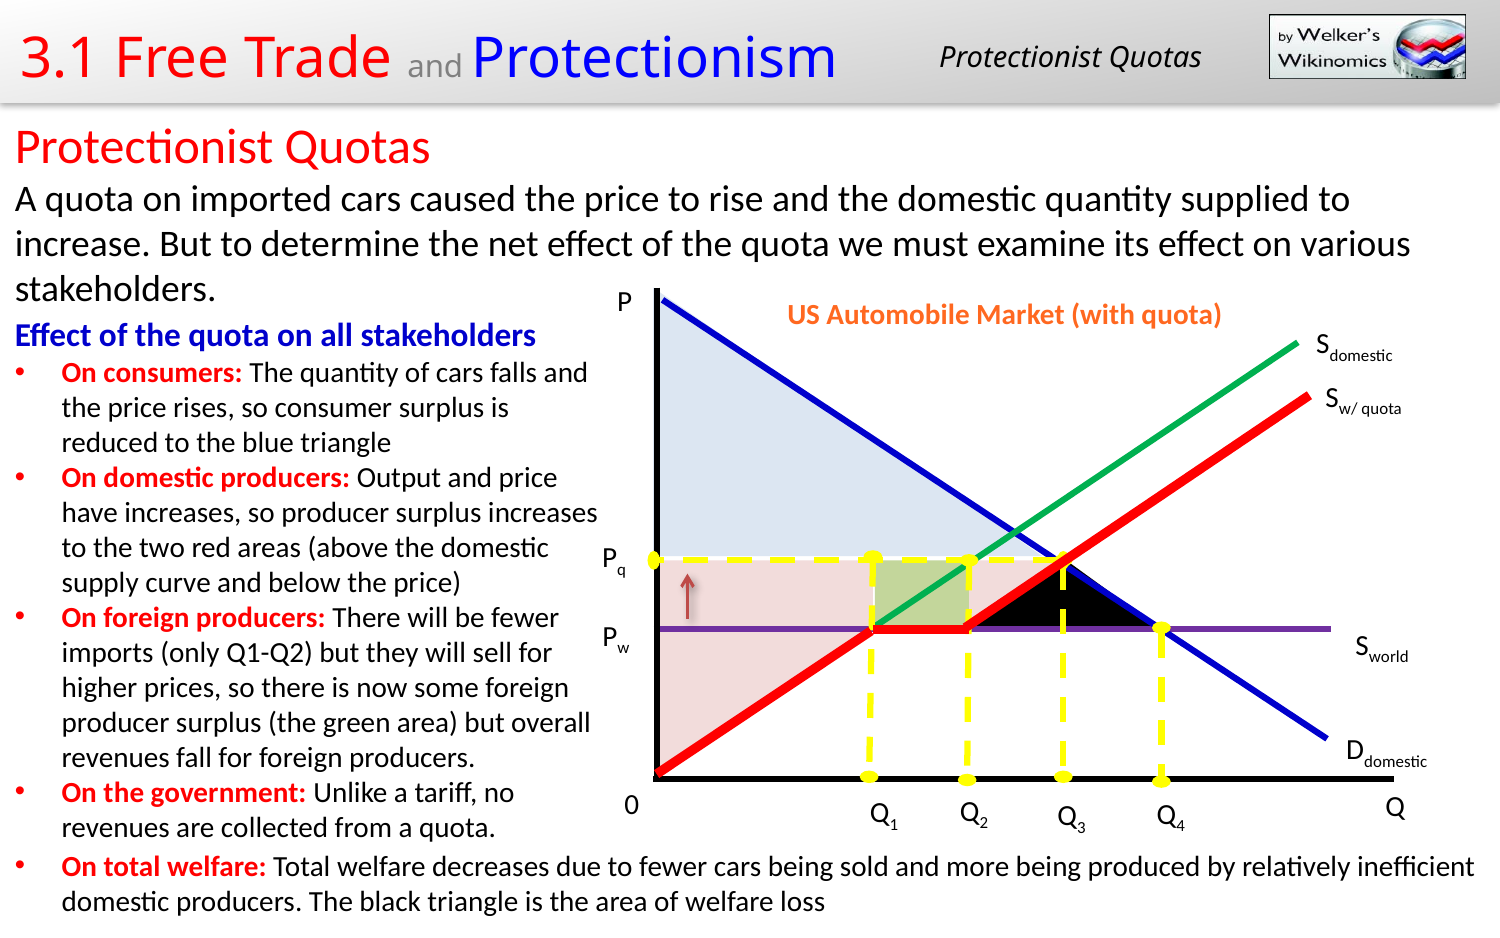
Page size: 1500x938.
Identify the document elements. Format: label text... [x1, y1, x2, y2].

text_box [587, 274, 1490, 840]
picture [1269, 14, 1466, 79]
text_box Protectionist Quotas A quota on imported cars caused the price to rise and the domestic quantity supplied to increase. But to determine the net effect of the quota we must examine its effect on various stakeholders. [0, 106, 1500, 316]
text_box Protectionist Quotas [829, 30, 1313, 81]
text_box On total welfare: Total welfare decreases due to fewer cars being sold and more being produced by relatively inefficient domestic producers. The black triangle is the area of welfare loss [0, 839, 1500, 925]
text_box Effect of the quota on all stakeholders On consumers: The quantity of cars falls and the price rises, so consumer surplus is reduced to the blue triangle On domestic producers: Output and price have increases, so producer surplus increases to the two red areas (above the domestic supply curve and below the price) On foreign producers: There will be fewer imports (only Q1-Q2) but they will sell for higher prices, so there is now some foreign producer surplus (the green area) but overall revenues fall for foreign producers. On the government: Unlike a tariff, no revenues are collected from a quota. [0, 306, 582, 839]
